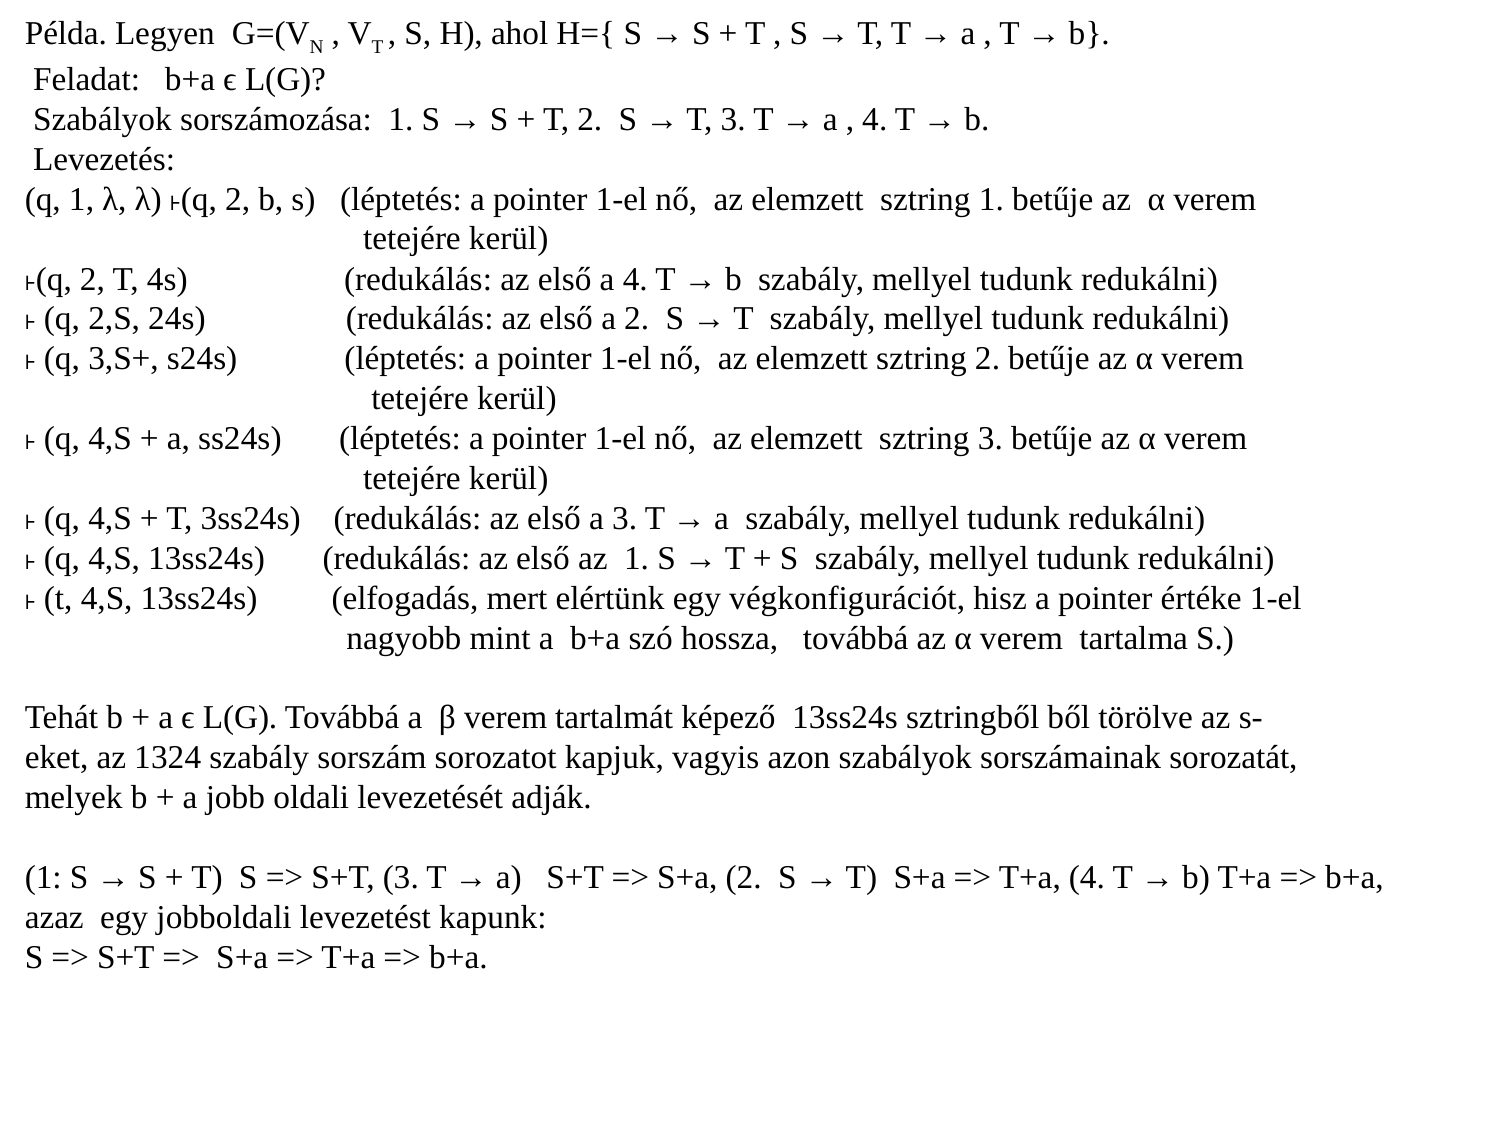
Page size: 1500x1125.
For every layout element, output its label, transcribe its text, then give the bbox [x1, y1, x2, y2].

text_box Példa. Legyen G=(VN , VT , S, H), ahol H={ S → S + T , S → T, T → a , T → b}. Feladat: b+a ϵ L(G)? Szabályok sorszámozása: 1. S → S + T, 2. S → T, 3. T → a , 4. T → b. Levezetés: (q, 1, λ, λ) ˫(q, 2, b, s) (léptetés: a pointer 1-el nő, az elemzett sztring 1. betűje az α verem tetejére kerül) ˫(q, 2, T, 4s) (redukálás: az első a 4. T → b szabály, mellyel tudunk redukálni) ˫ (q, 2,S, 24s) (redukálás: az első a 2. S → T szabály, mellyel tudunk redukálni) ˫ (q, 3,S+, s24s) (léptetés: a pointer 1-el nő, az elemzett sztring 2. betűje az α verem tetejére kerül) ˫ (q, 4,S + a, ss24s) (léptetés: a pointer 1-el nő, az elemzett sztring 3. betűje az α verem tetejére kerül) ˫ (q, 4,S + T, 3ss24s) (redukálás: az első a 3. T → a szabály, mellyel tudunk redukálni) ˫ (q, 4,S, 13ss24s) (redukálás: az első az 1. S → T + S szabály, mellyel tudunk redukálni) ˫ (t, 4,S, 13ss24s) (elfogadás, mert elértünk egy végkonfigurációt, hisz a pointer értéke 1-el nagyobb mint a b+a szó hossza, továbbá az α verem tartalma S.) Tehát b + a ϵ L(G). Továbbá a β verem tartalmát képező 13ss24s sztringből ből törölve az s- eket, az 1324 szabály sorszám sorozatot kapjuk, vagyis azon szabályok sorszámainak sorozatát, melyek b + a jobb oldali levezetését adják. (1: S → S + T) S => S+T, (3. T → a) S+T => S+a, (2. S → T) S+a => T+a, (4. T → b) T+a => b+a, azaz egy jobboldali levezetést kapunk: S => S+T => S+a => T+a => b+a. [10, 4, 1409, 1023]
